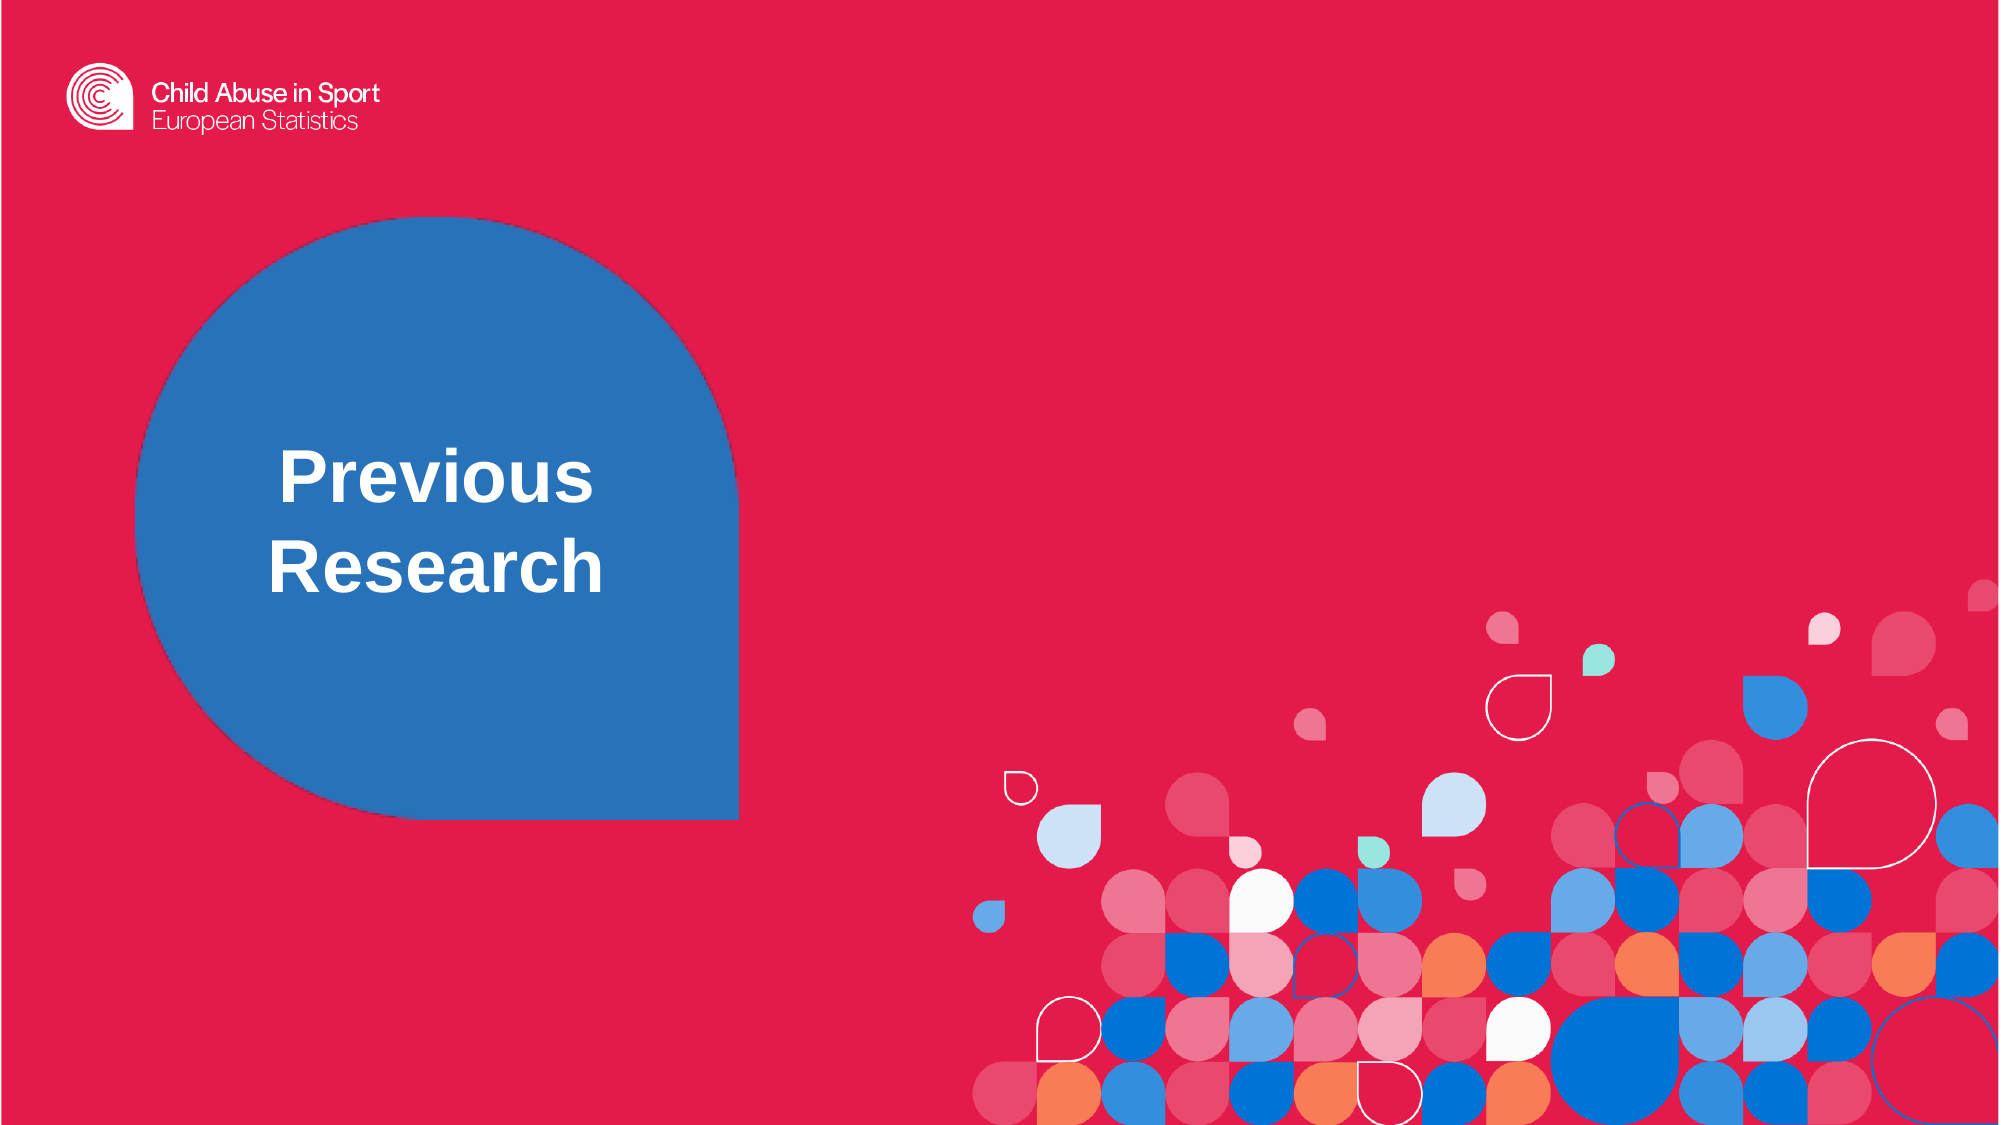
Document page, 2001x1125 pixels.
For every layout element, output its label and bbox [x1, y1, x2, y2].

picture [27, 43, 419, 169]
picture [135, 217, 739, 820]
